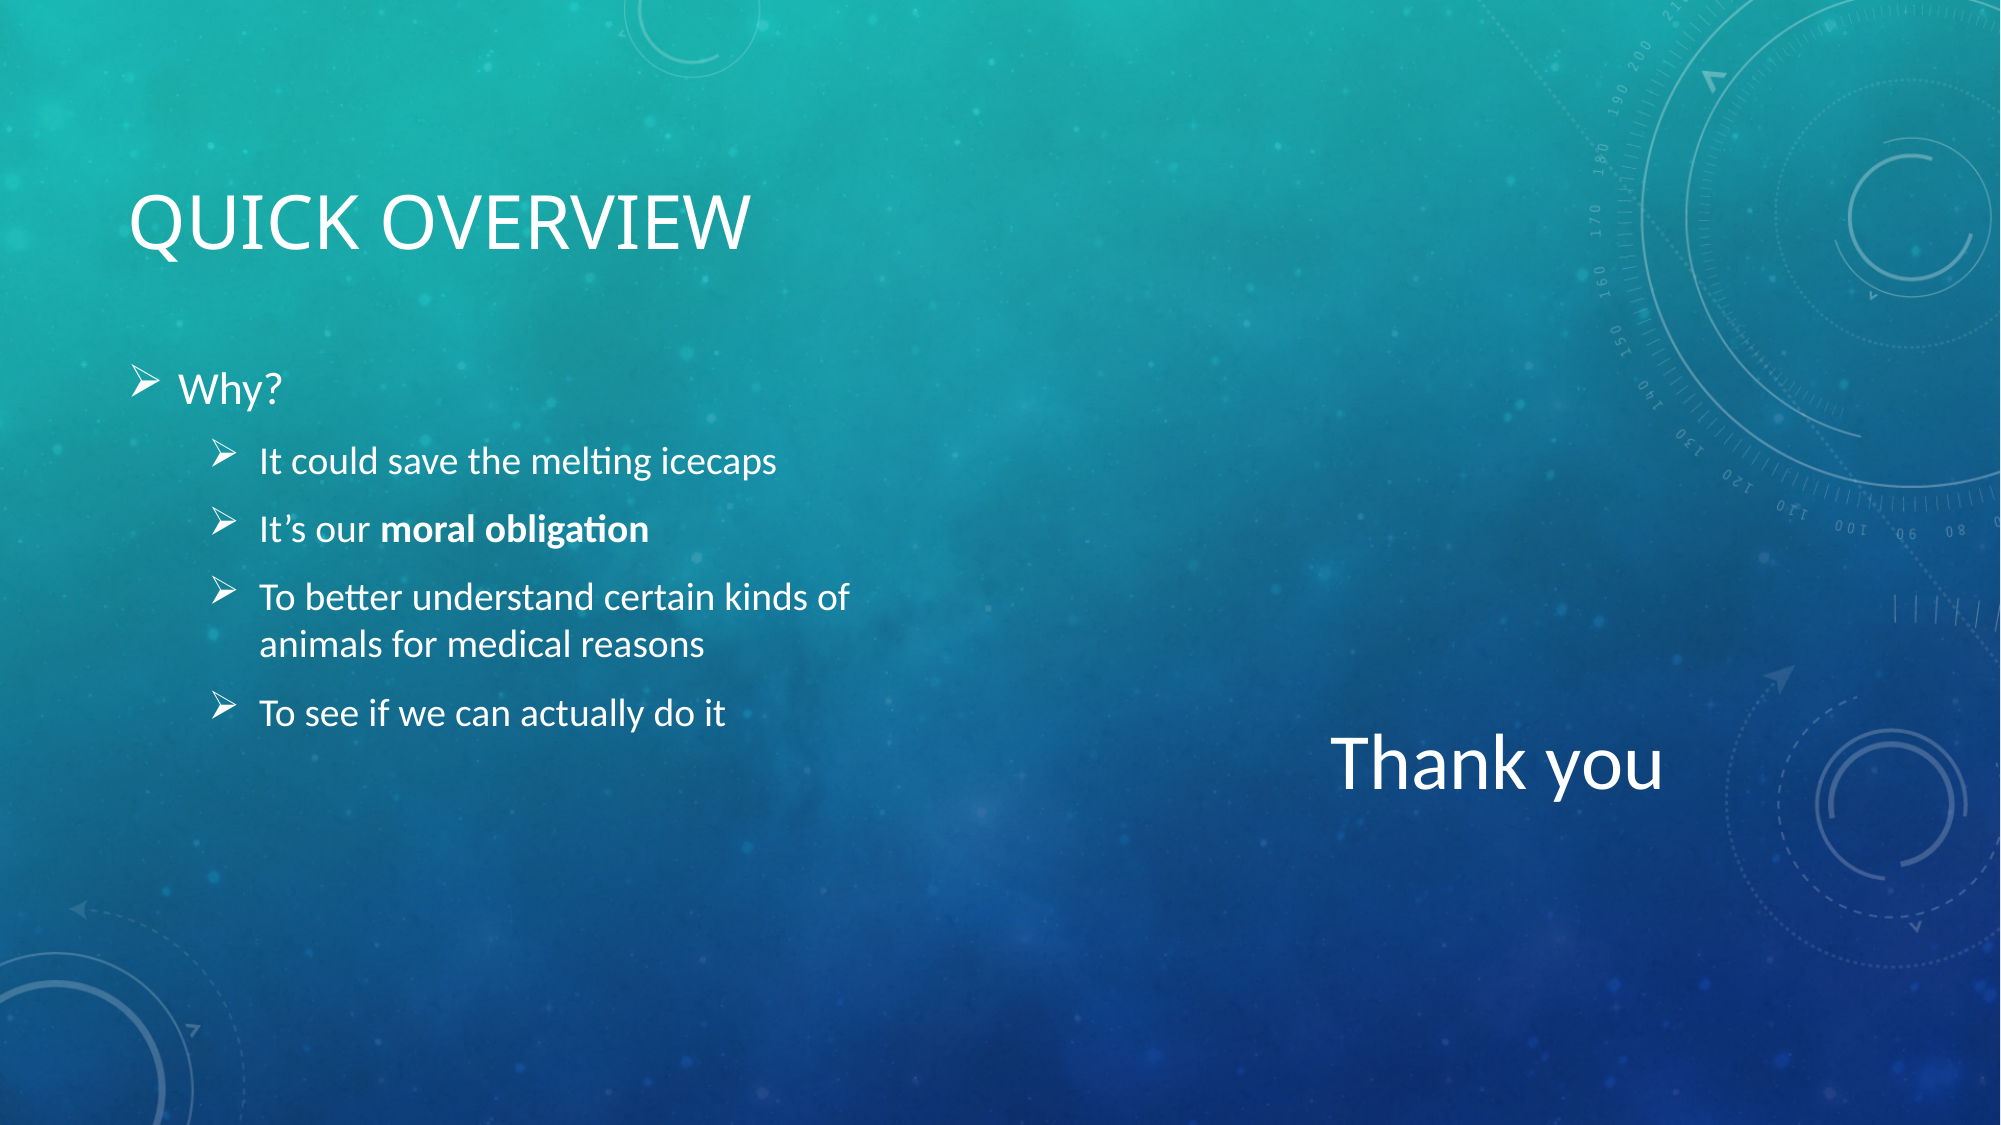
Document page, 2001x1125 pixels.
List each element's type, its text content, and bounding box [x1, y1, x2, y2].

title Quick Overview [112, 99, 1775, 339]
picture [0, 0, 2001, 1125]
list Why? It could save the melting icecaps It’s our moral obligation To better understand certain kinds of animals for medical reasons To see if we can actually do it [112, 351, 964, 1080]
list Thank you [1088, 351, 1908, 816]
